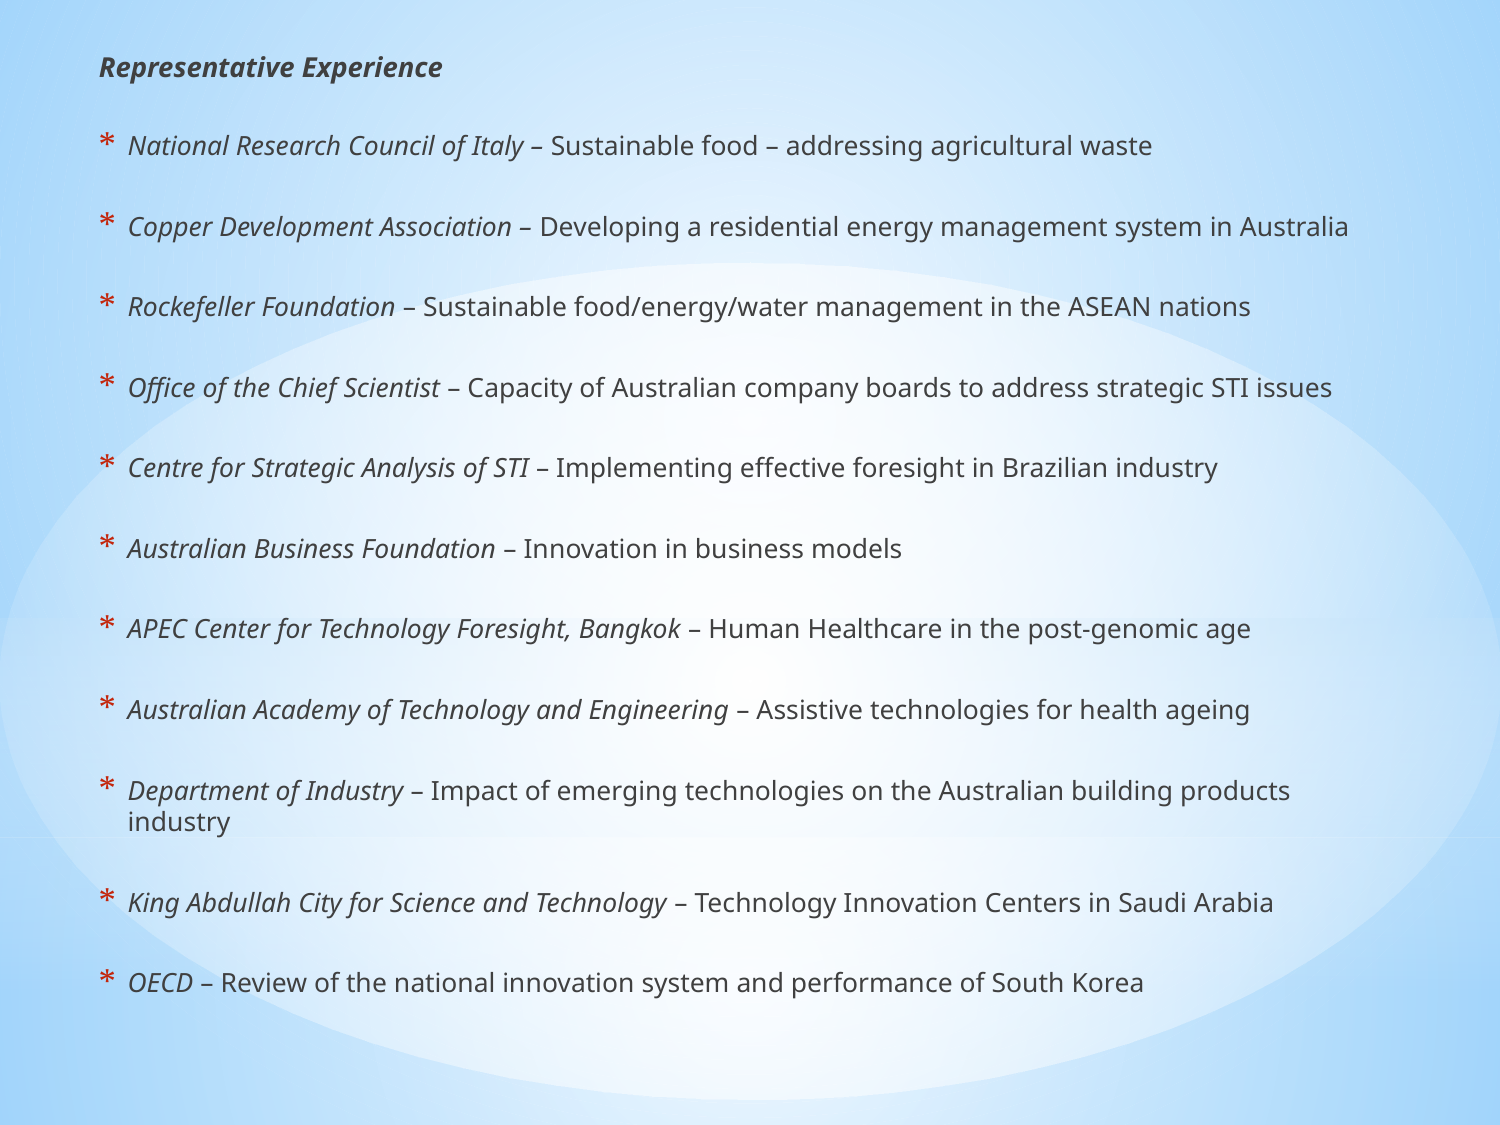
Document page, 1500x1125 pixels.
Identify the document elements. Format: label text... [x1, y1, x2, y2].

list Representative Experience National Research Council of Italy – Sustainable food – addressing agricultural waste Copper Development Association – Developing a residential energy management system in Australia Rockefeller Foundation – Sustainable food/energy/water management in the ASEAN nations Office of the Chief Scientist – Capacity of Australian company boards to address strategic STI issues Centre for Strategic Analysis of STI – Implementing effective foresight in Brazilian industry Australian Business Foundation – Innovation in business models APEC Center for Technology Foresight, Bangkok – Human Healthcare in the post-genomic age Australian Academy of Technology and Engineering – Assistive technologies for health ageing Department of Industry – Impact of emerging technologies on the Australian building products industry King Abdullah City for Science and Technology – Technology Innovation Centers in Saudi Arabia OECD – Review of the national innovation system and performance of South Korea [76, 42, 1400, 1024]
